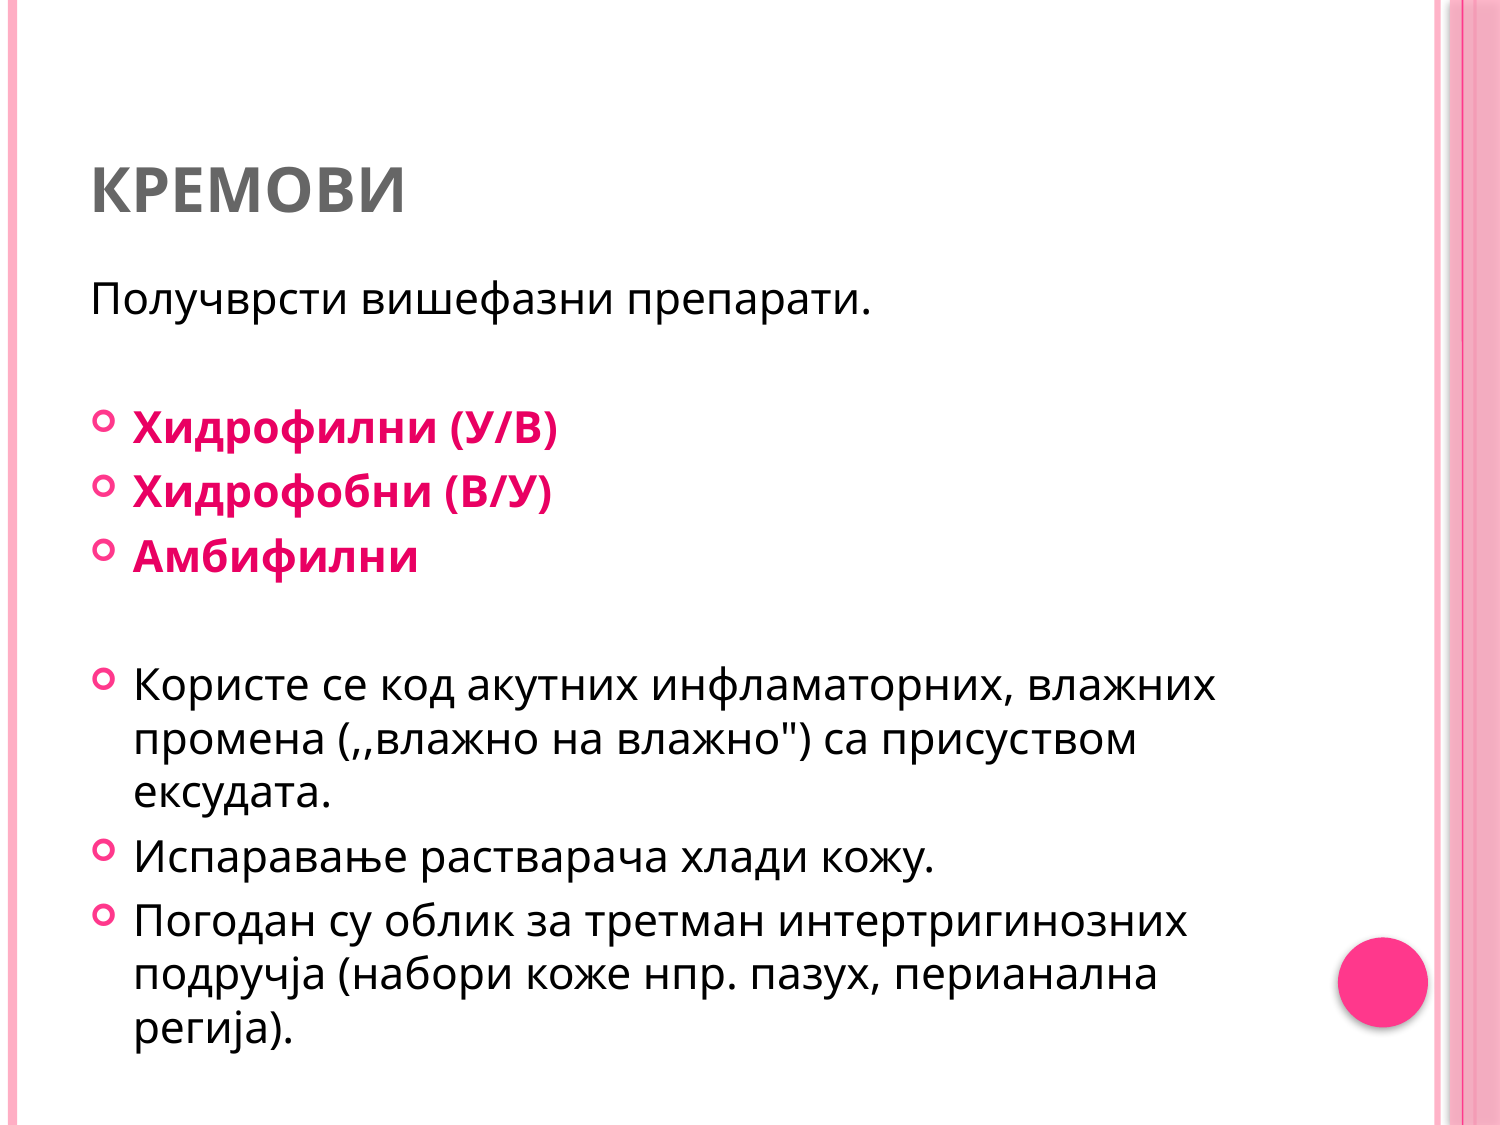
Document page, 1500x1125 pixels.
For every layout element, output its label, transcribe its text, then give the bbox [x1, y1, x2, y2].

list Получврсти вишефазни препарати. Хидрофилни (У/В) Хидрофобни (В/У) Амбифилни Користе се код акутних инфламаторних, влажних промена (,,влажно на влажно") са присуством ексудата. Испаравање растварача хлади кожу. Погодан су облик за третман интертригинозних подручја (набори коже нпр. пазух, перианална регија). [75, 262, 1300, 1062]
title Кремови [75, 45, 1300, 233]
